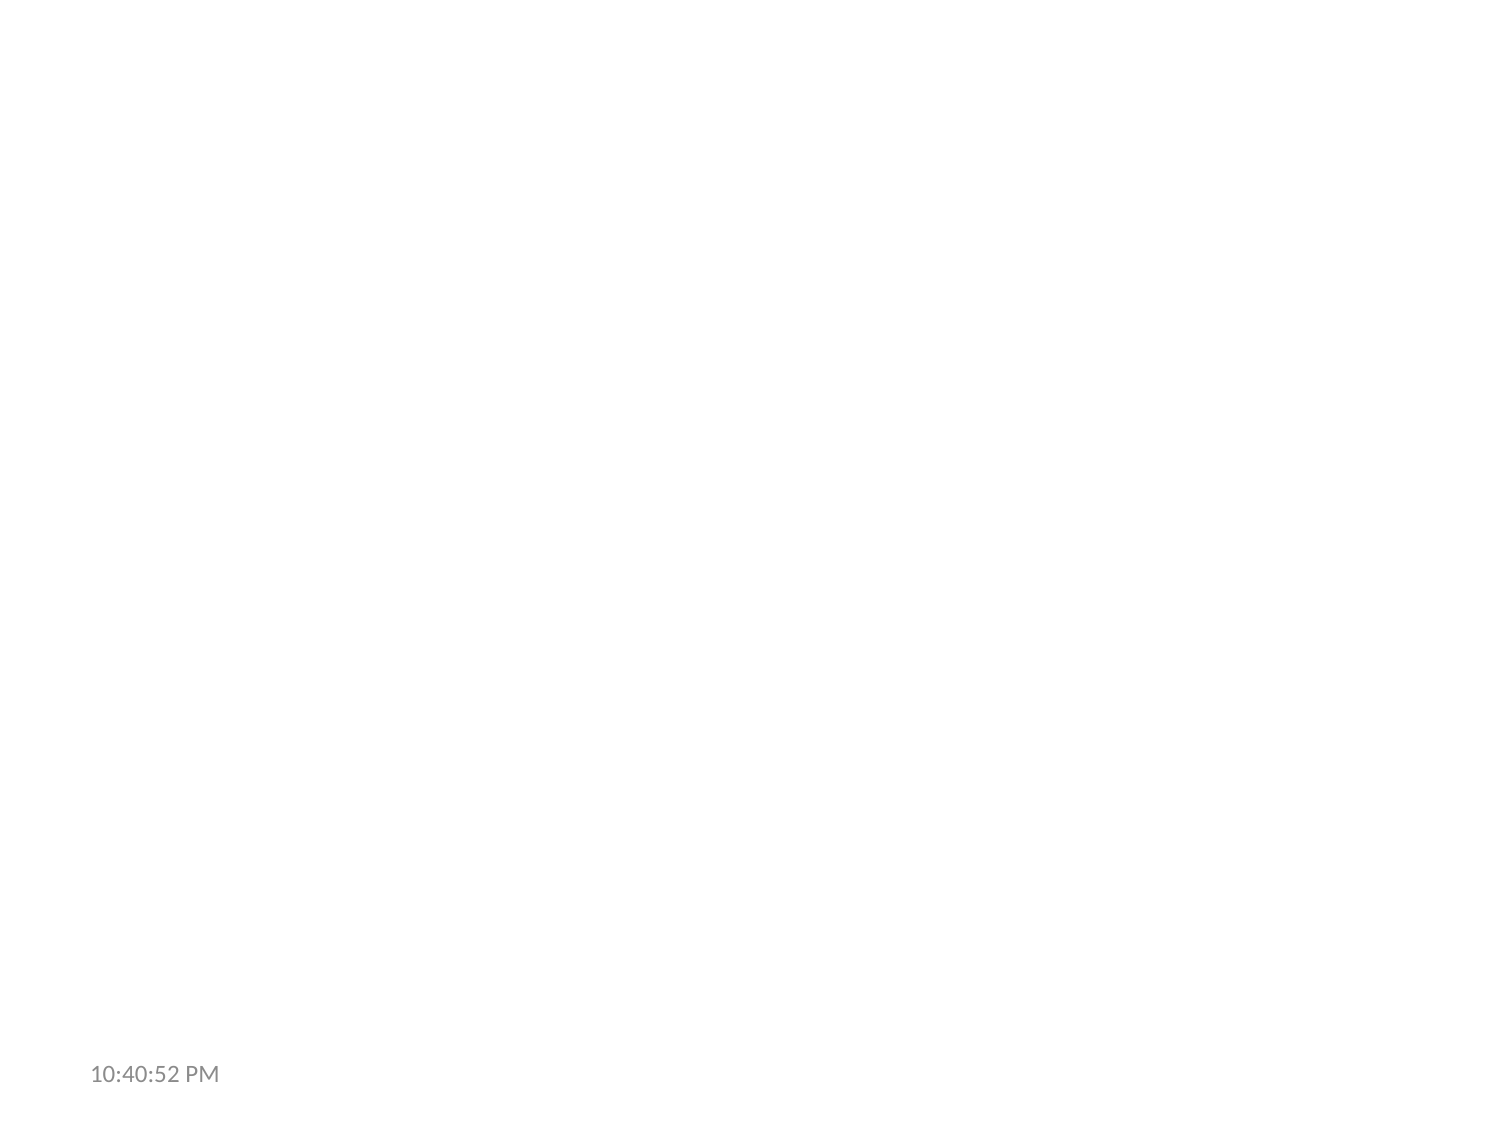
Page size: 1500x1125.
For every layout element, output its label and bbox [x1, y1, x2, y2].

slide_number [75, 1042, 425, 1103]
